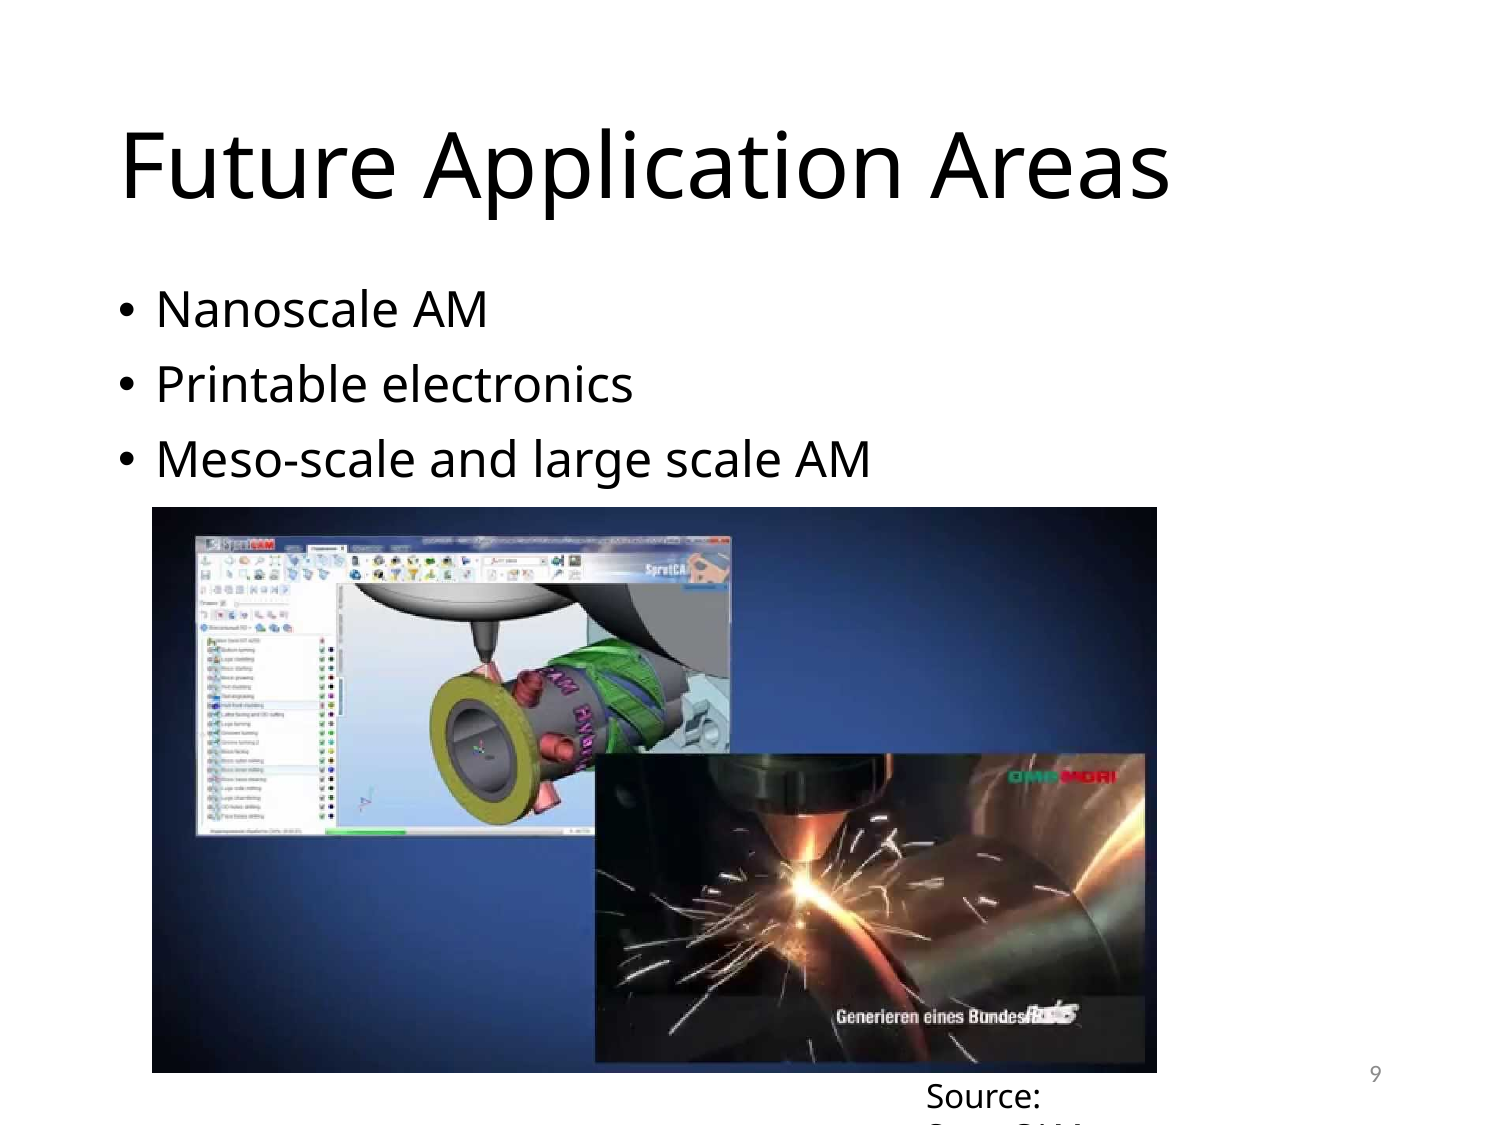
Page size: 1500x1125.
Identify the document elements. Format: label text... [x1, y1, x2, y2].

list Nanoscale AM Printable electronics Meso-scale and large scale AM [103, 277, 1397, 992]
title Future Application Areas [103, 59, 1397, 277]
text_box Source: SprutCAM [911, 1067, 1206, 1125]
picture [152, 507, 1157, 1073]
slide_number 9 [1157, 1042, 1397, 1103]
